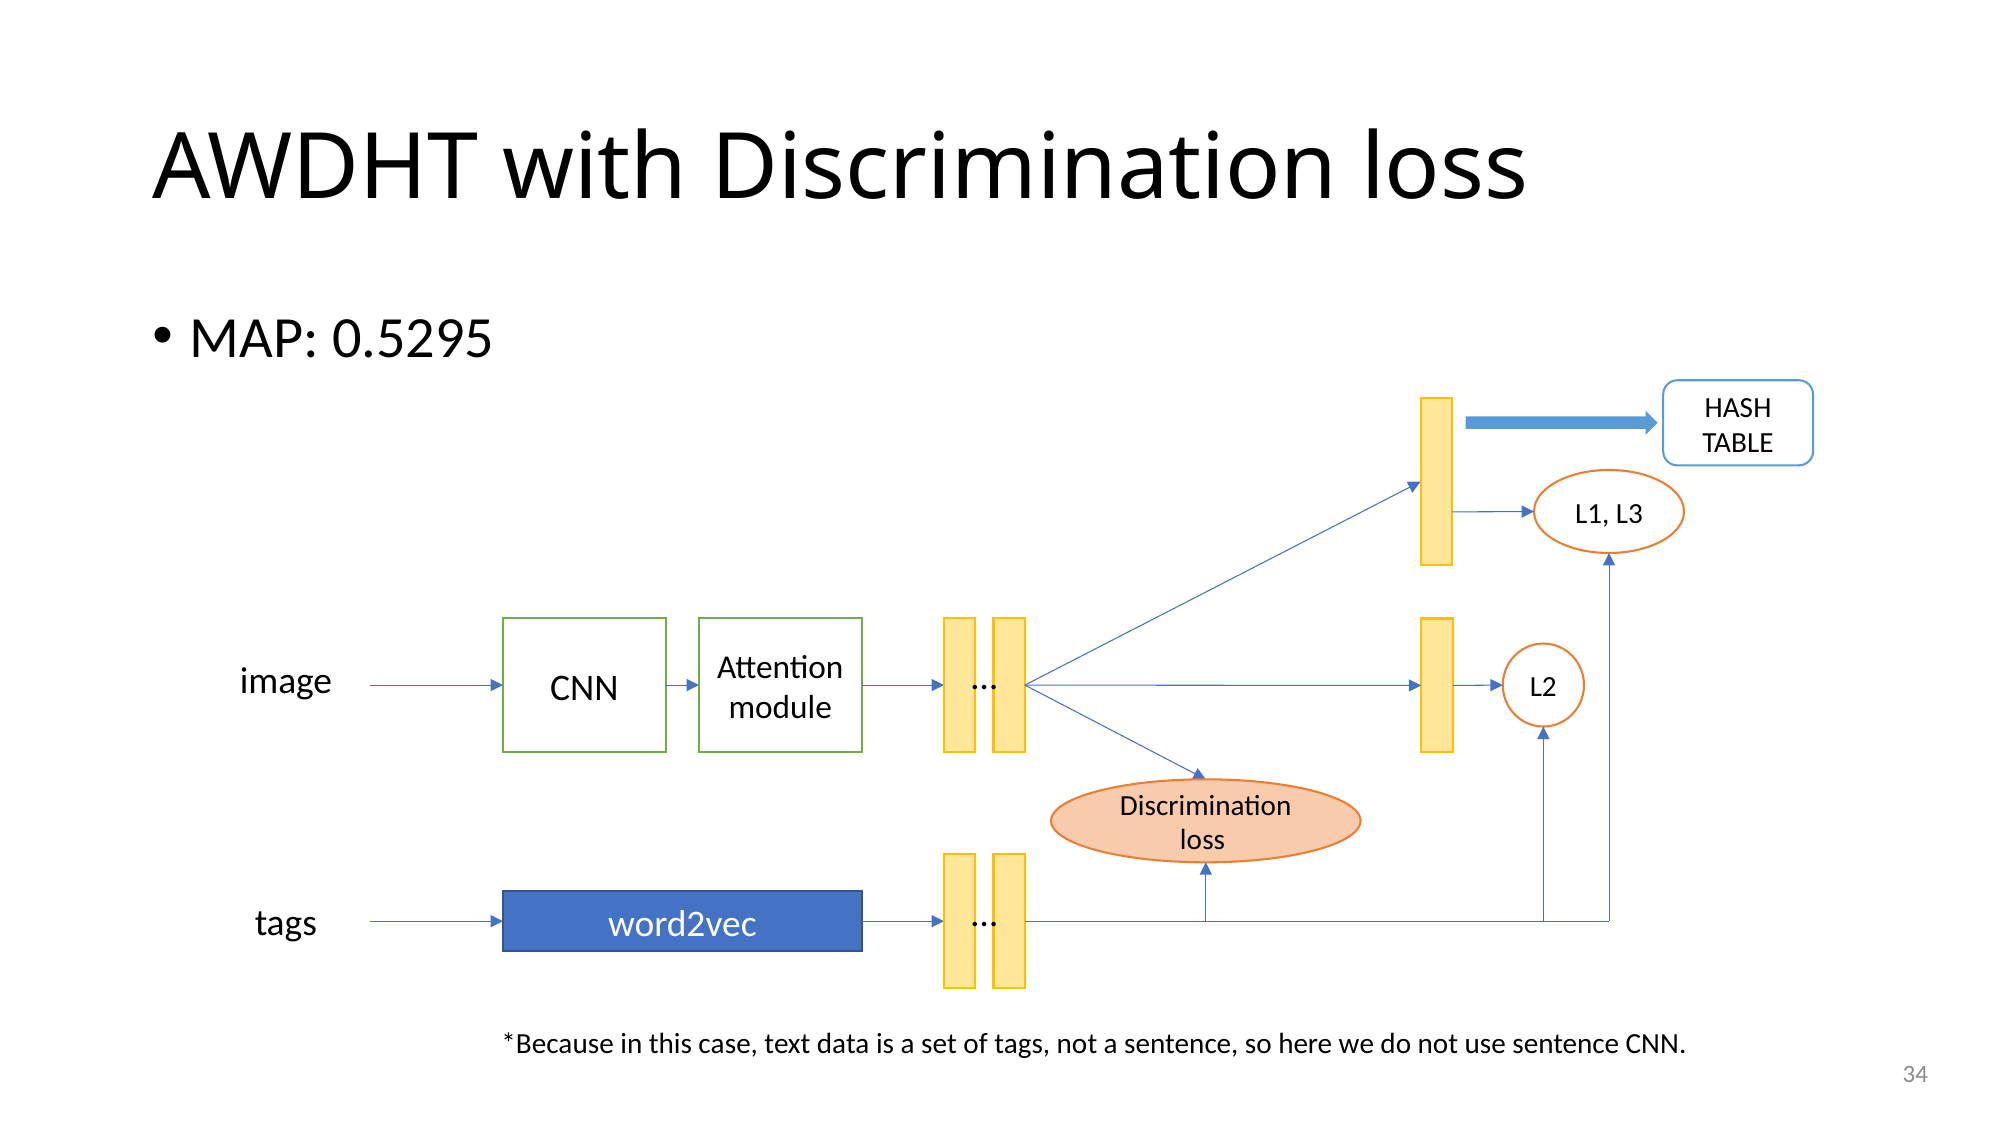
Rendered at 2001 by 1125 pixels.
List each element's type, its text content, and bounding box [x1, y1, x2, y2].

text_box *Because in this case, text data is a set of tags, not a sentence, so here we do not use sentence CNN. [486, 1016, 1703, 1067]
slide_number 34 [1493, 1042, 1944, 1103]
text_box [943, 853, 976, 989]
text_box Discrimination loss [1050, 778, 1362, 864]
text_box image [225, 648, 348, 709]
list MAP: 0.5295 [137, 299, 1863, 1014]
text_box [1024, 685, 1206, 780]
text_box L1, L3 [1533, 468, 1686, 555]
text_box CNN [502, 617, 667, 753]
text_box … [956, 644, 1013, 705]
text_box [992, 853, 1026, 989]
text_box L2 [1501, 642, 1586, 728]
text_box … [956, 881, 1013, 942]
text_box Attention module [698, 617, 863, 753]
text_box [1024, 481, 1421, 685]
text_box [1420, 397, 1453, 566]
text_box HASH TABLE [1662, 379, 1815, 467]
text_box [1420, 617, 1454, 753]
text_box word2vec [502, 890, 863, 952]
text_box [992, 617, 1024, 753]
text_box [943, 617, 976, 753]
text_box tags [240, 890, 333, 951]
text_box [1462, 403, 1663, 443]
title AWDHT with Discrimination loss [137, 59, 1863, 278]
